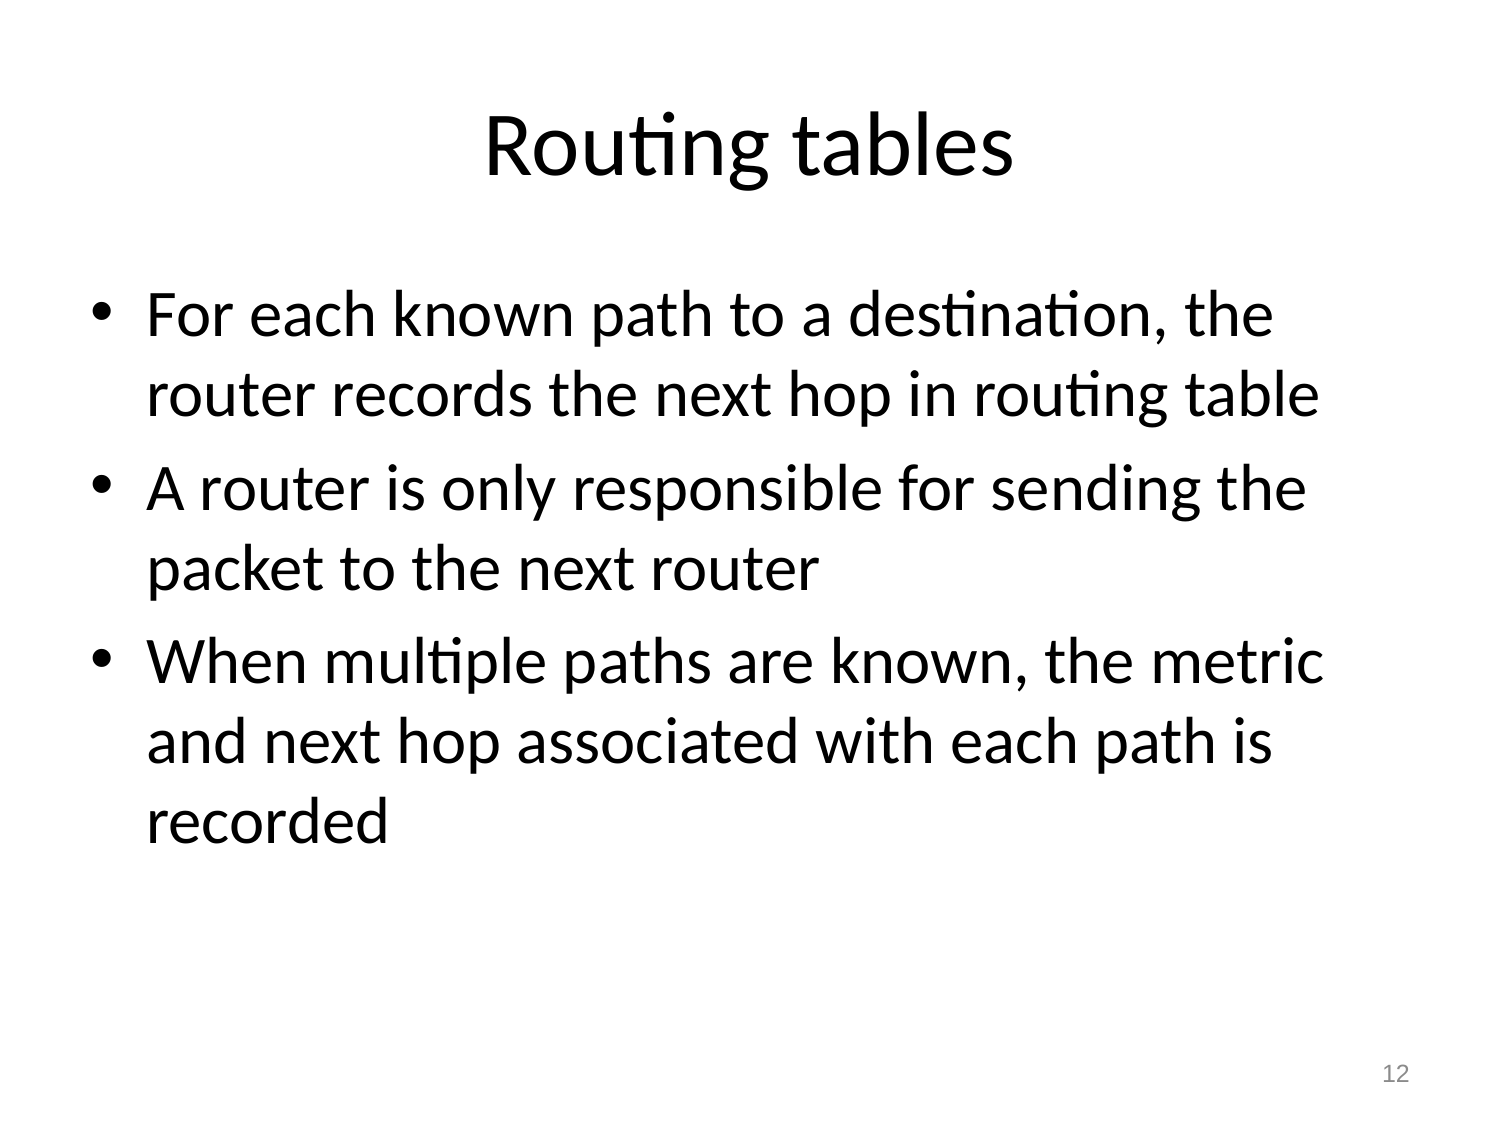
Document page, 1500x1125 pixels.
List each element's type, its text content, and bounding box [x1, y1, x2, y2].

slide_number 12 [1074, 1042, 1425, 1103]
list For each known path to a destination, the router records the next hop in routing table A router is only responsible for sending the packet to the next router When multiple paths are known, the metric and next hop associated with each path is recorded [74, 262, 1426, 1006]
title Routing tables [74, 44, 1426, 233]
